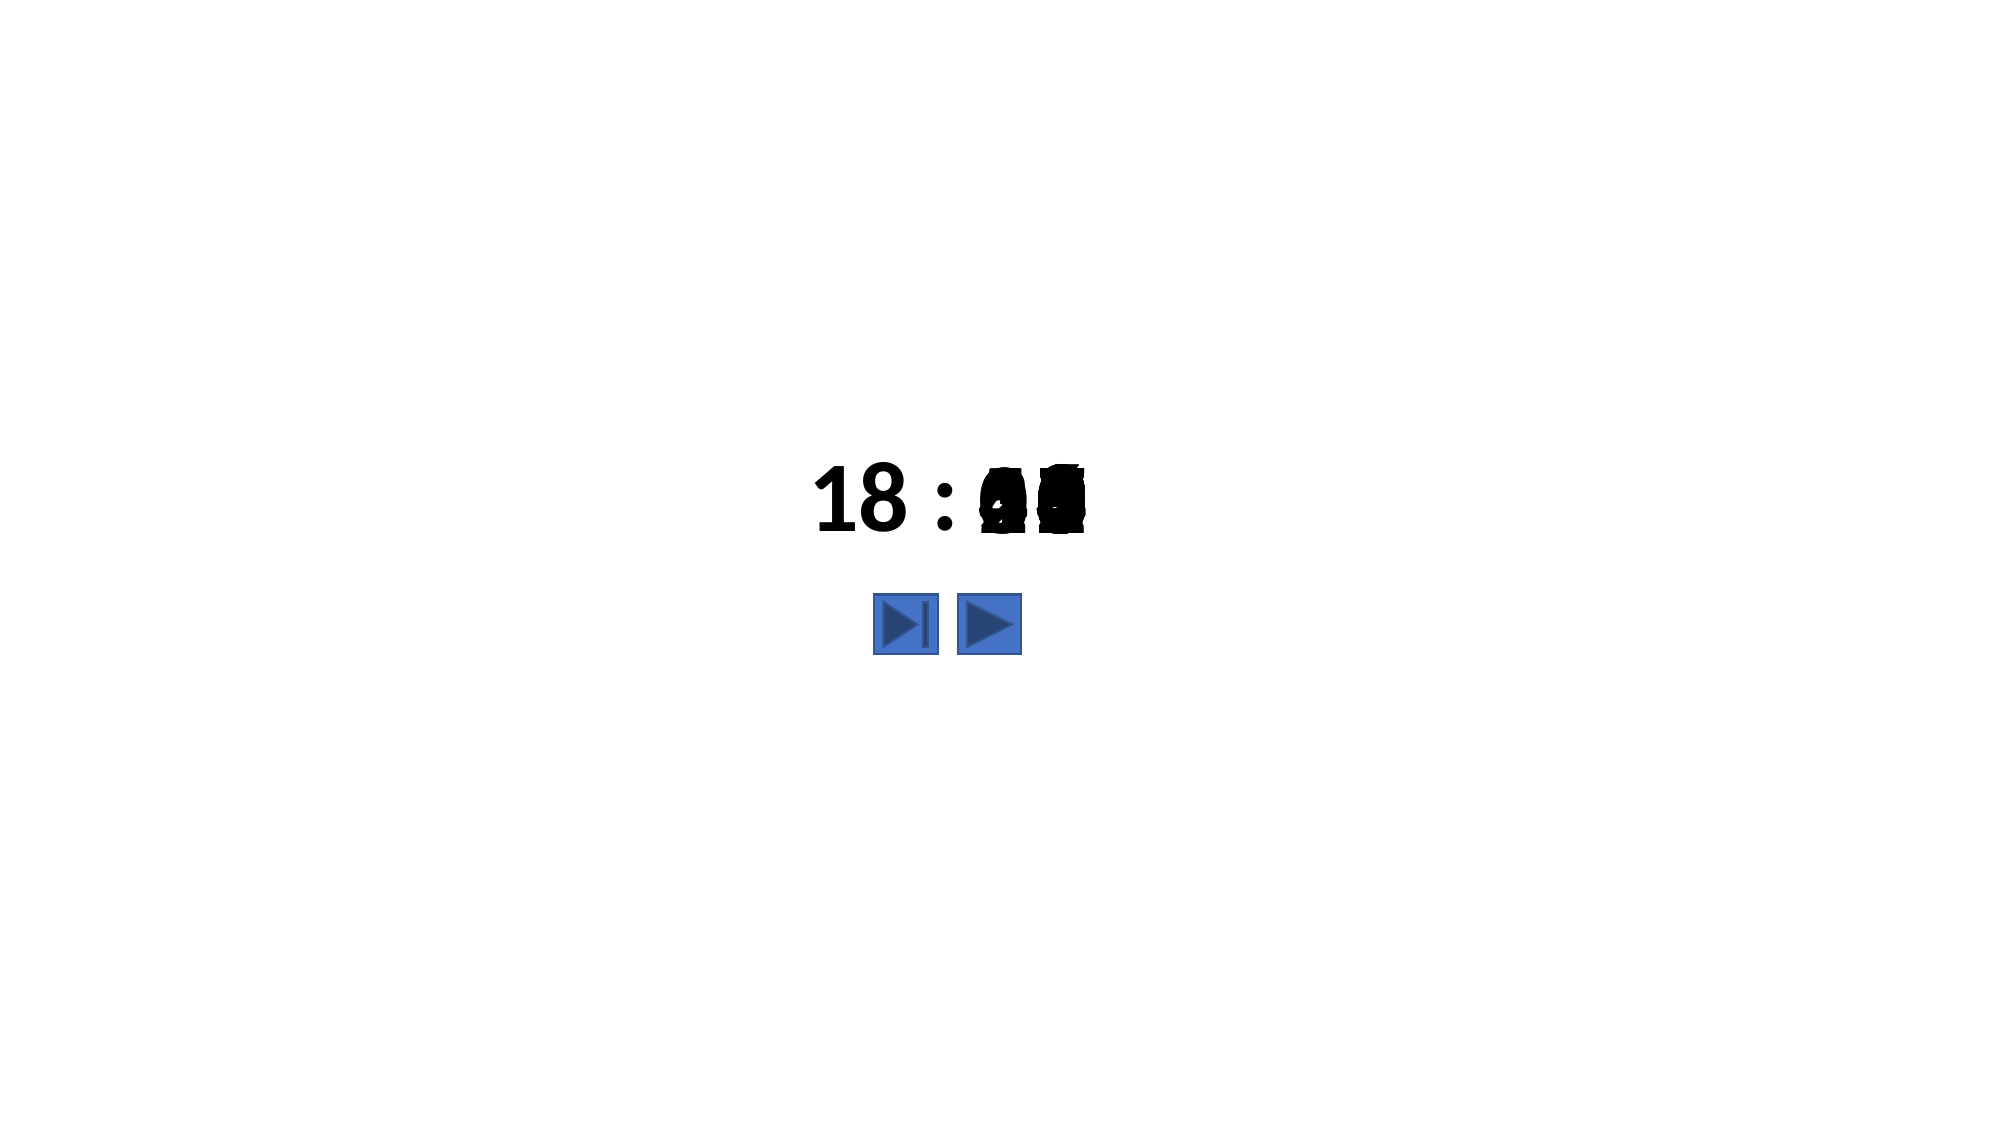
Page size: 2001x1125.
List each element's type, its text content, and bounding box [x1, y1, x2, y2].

slide_number 17 [784, 461, 925, 522]
